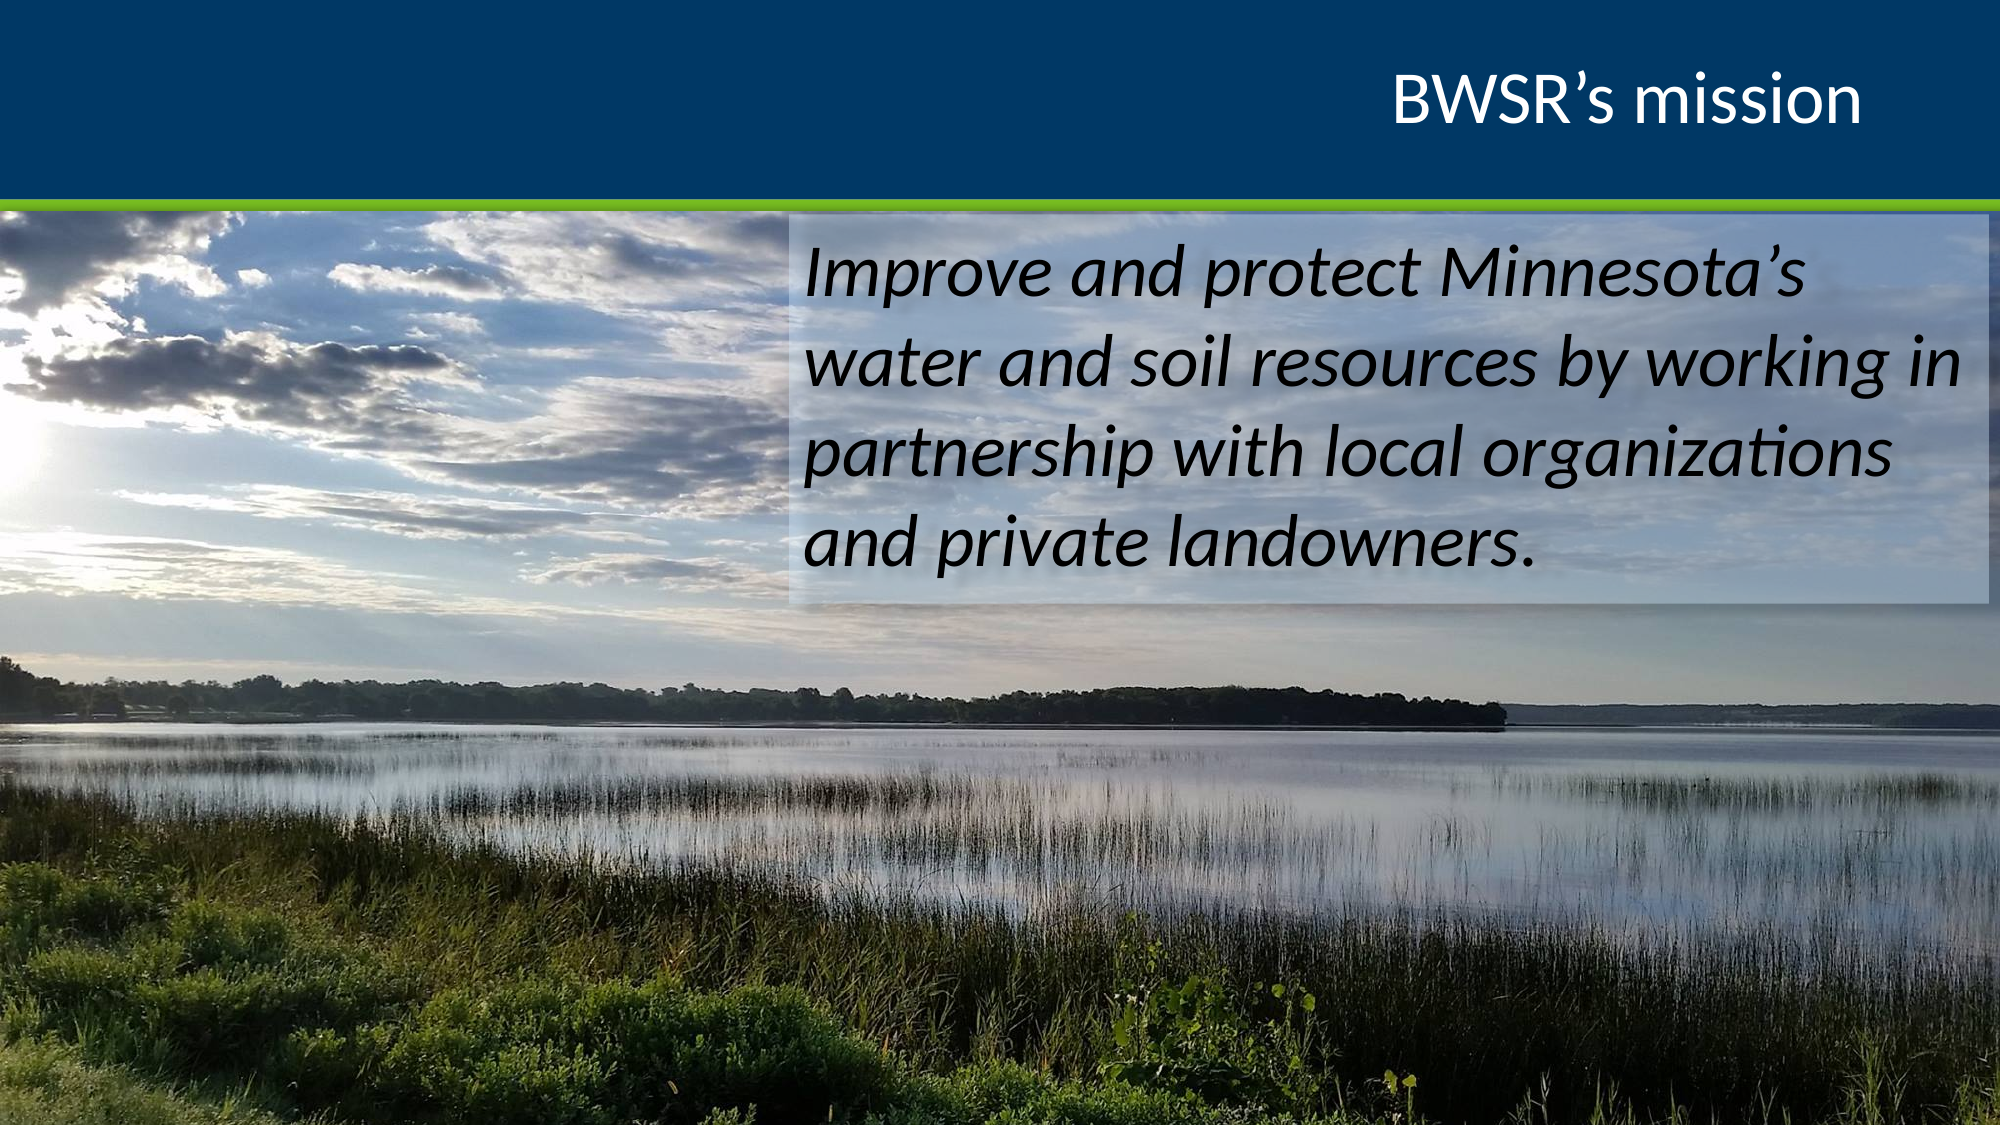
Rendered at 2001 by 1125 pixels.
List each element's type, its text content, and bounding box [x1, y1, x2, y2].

title BWSR’s mission [0, 0, 2000, 200]
picture [0, 211, 2000, 1125]
